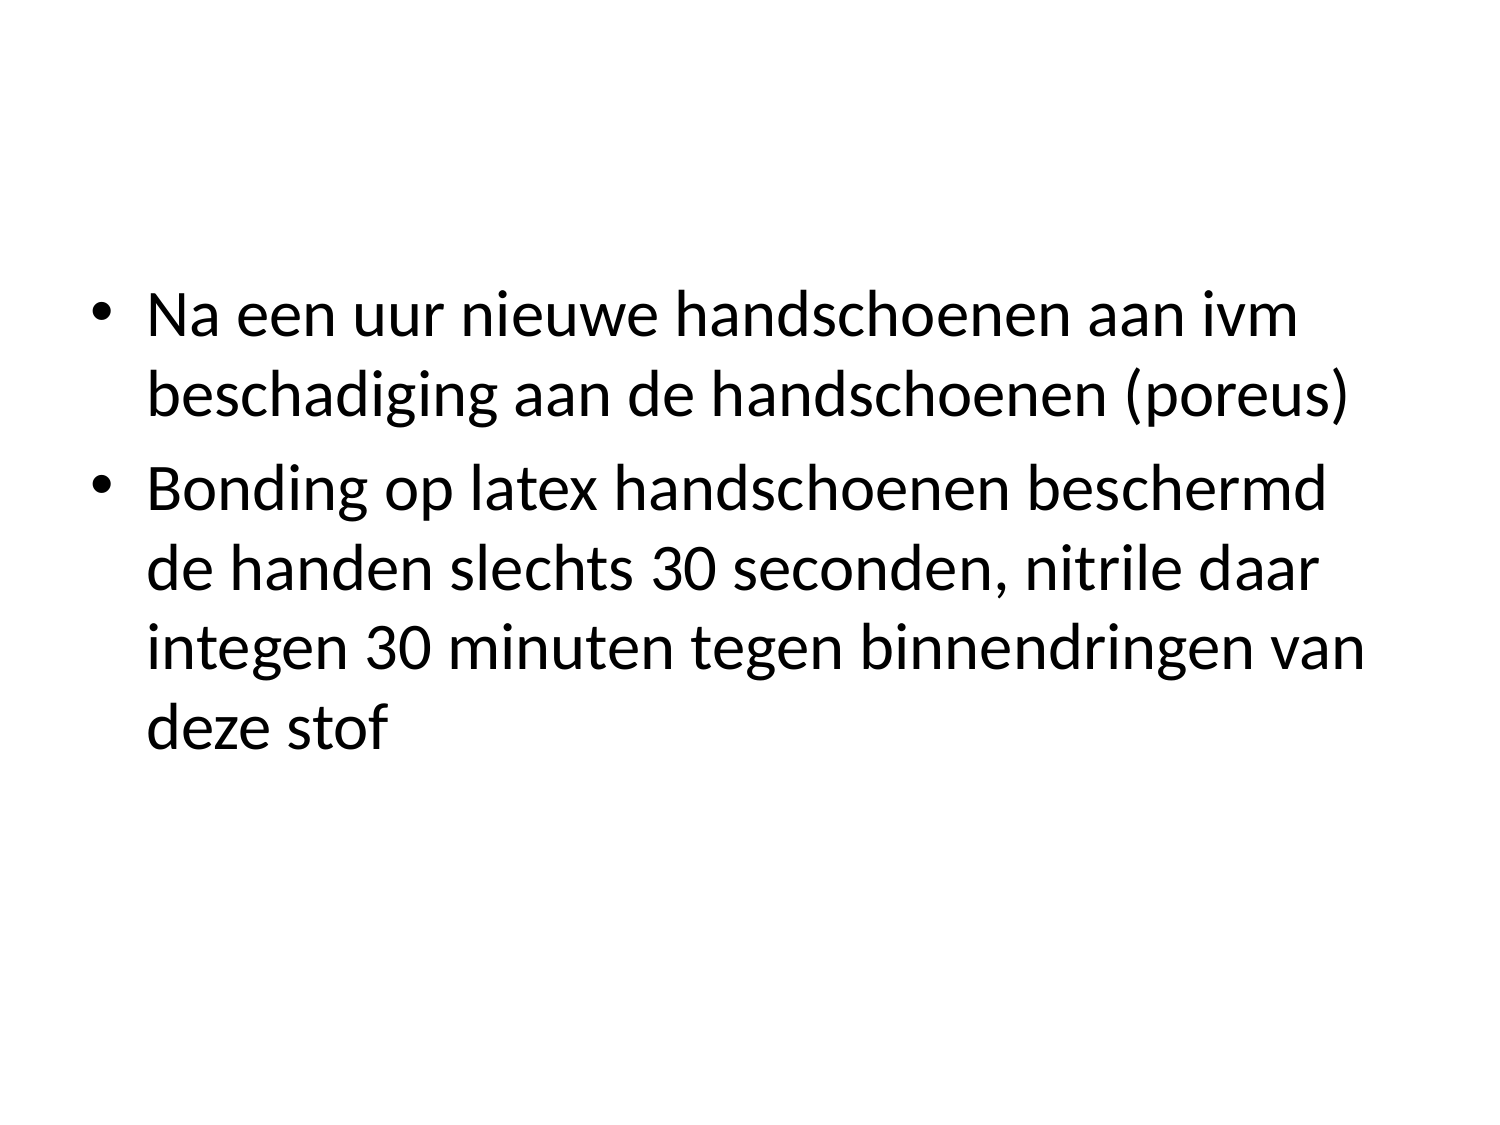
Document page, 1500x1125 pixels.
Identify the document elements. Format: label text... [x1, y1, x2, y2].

list Na een uur nieuwe handschoenen aan ivm beschadiging aan de handschoenen (poreus) Bonding op latex handschoenen beschermd de handen slechts 30 seconden, nitrile daar integen 30 minuten tegen binnendringen van deze stof [75, 262, 1425, 1005]
